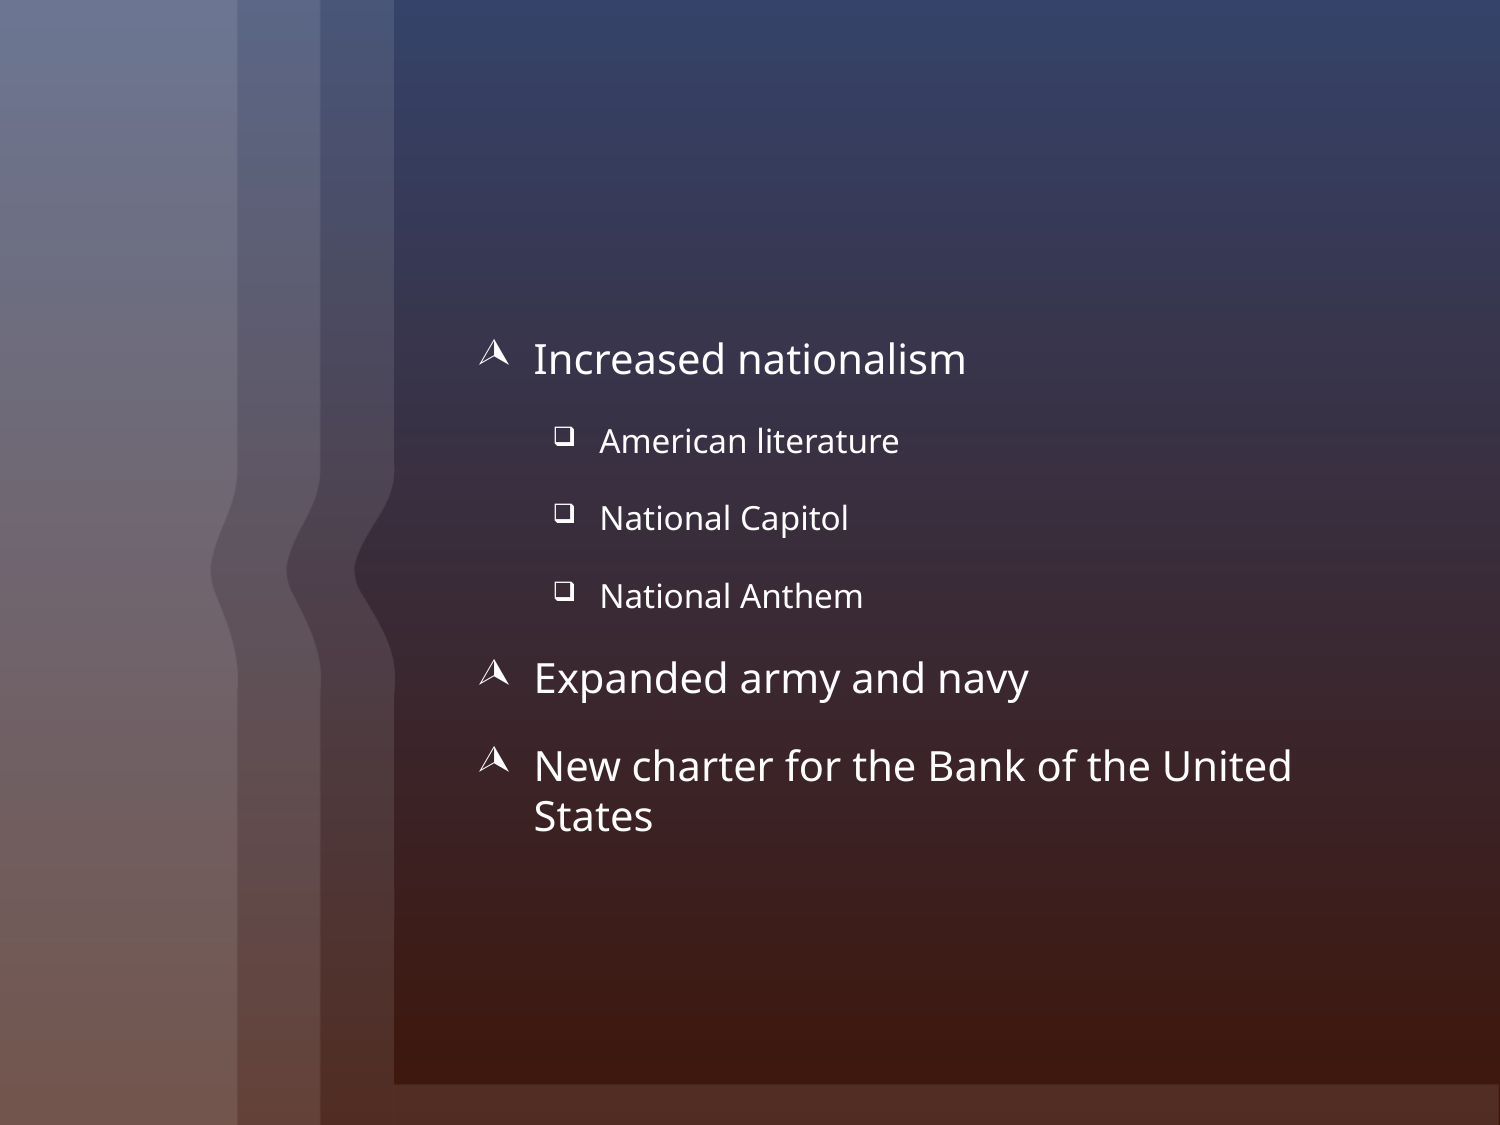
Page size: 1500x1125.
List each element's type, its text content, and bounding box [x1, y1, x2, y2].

picture [0, 0, 1500, 1125]
list Increased nationalism American literature National Capitol National Anthem Expanded army and navy New charter for the Bank of the United States [462, 324, 1425, 1000]
